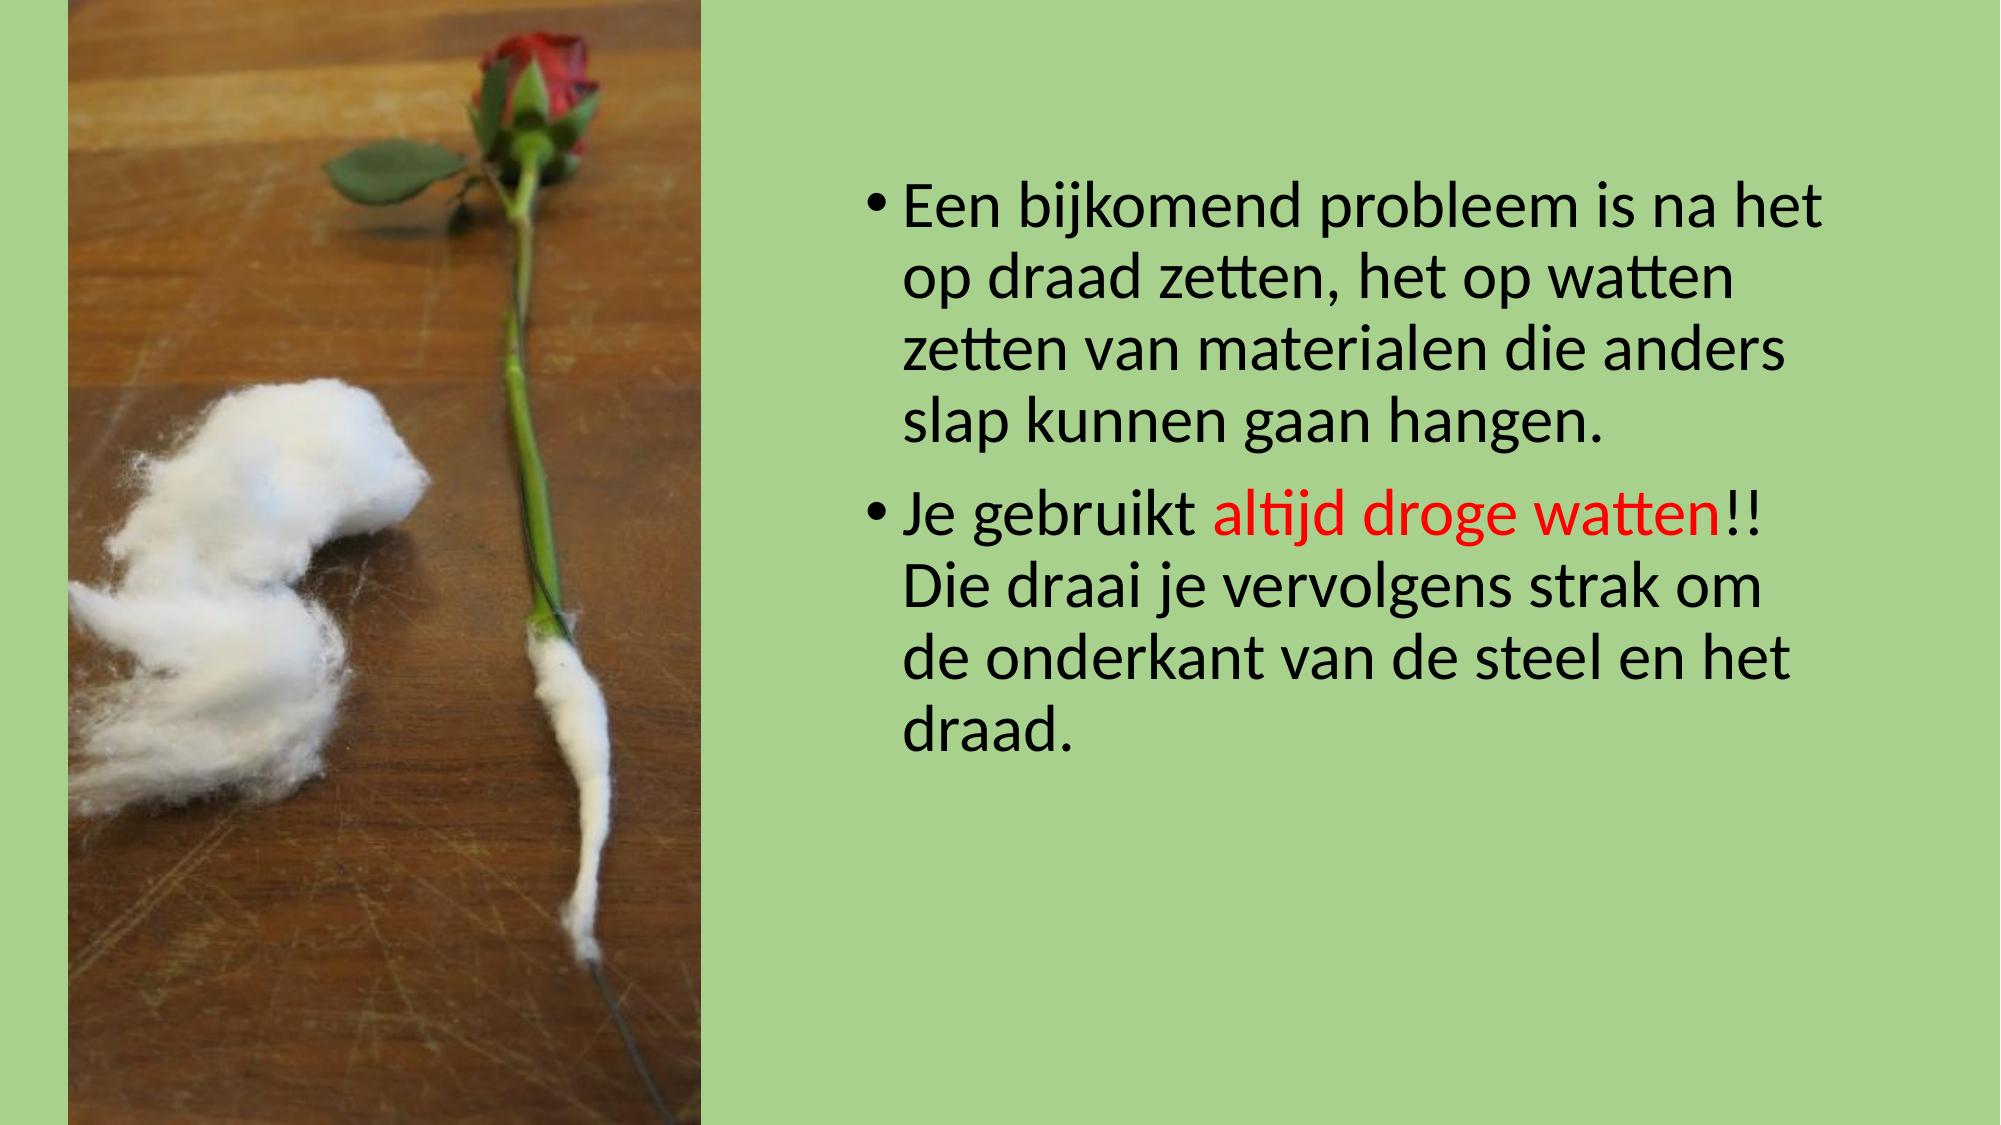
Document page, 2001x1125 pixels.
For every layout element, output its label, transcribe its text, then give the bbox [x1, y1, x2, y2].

picture [68, 0, 701, 1125]
list Een bijkomend probleem is na het op draad zetten, het op watten zetten van materialen die anders slap kunnen gaan hangen. Je gebruikt altijd droge watten!! Die draai je vervolgens strak om de onderkant van de steel en het draad. [850, 161, 1863, 962]
